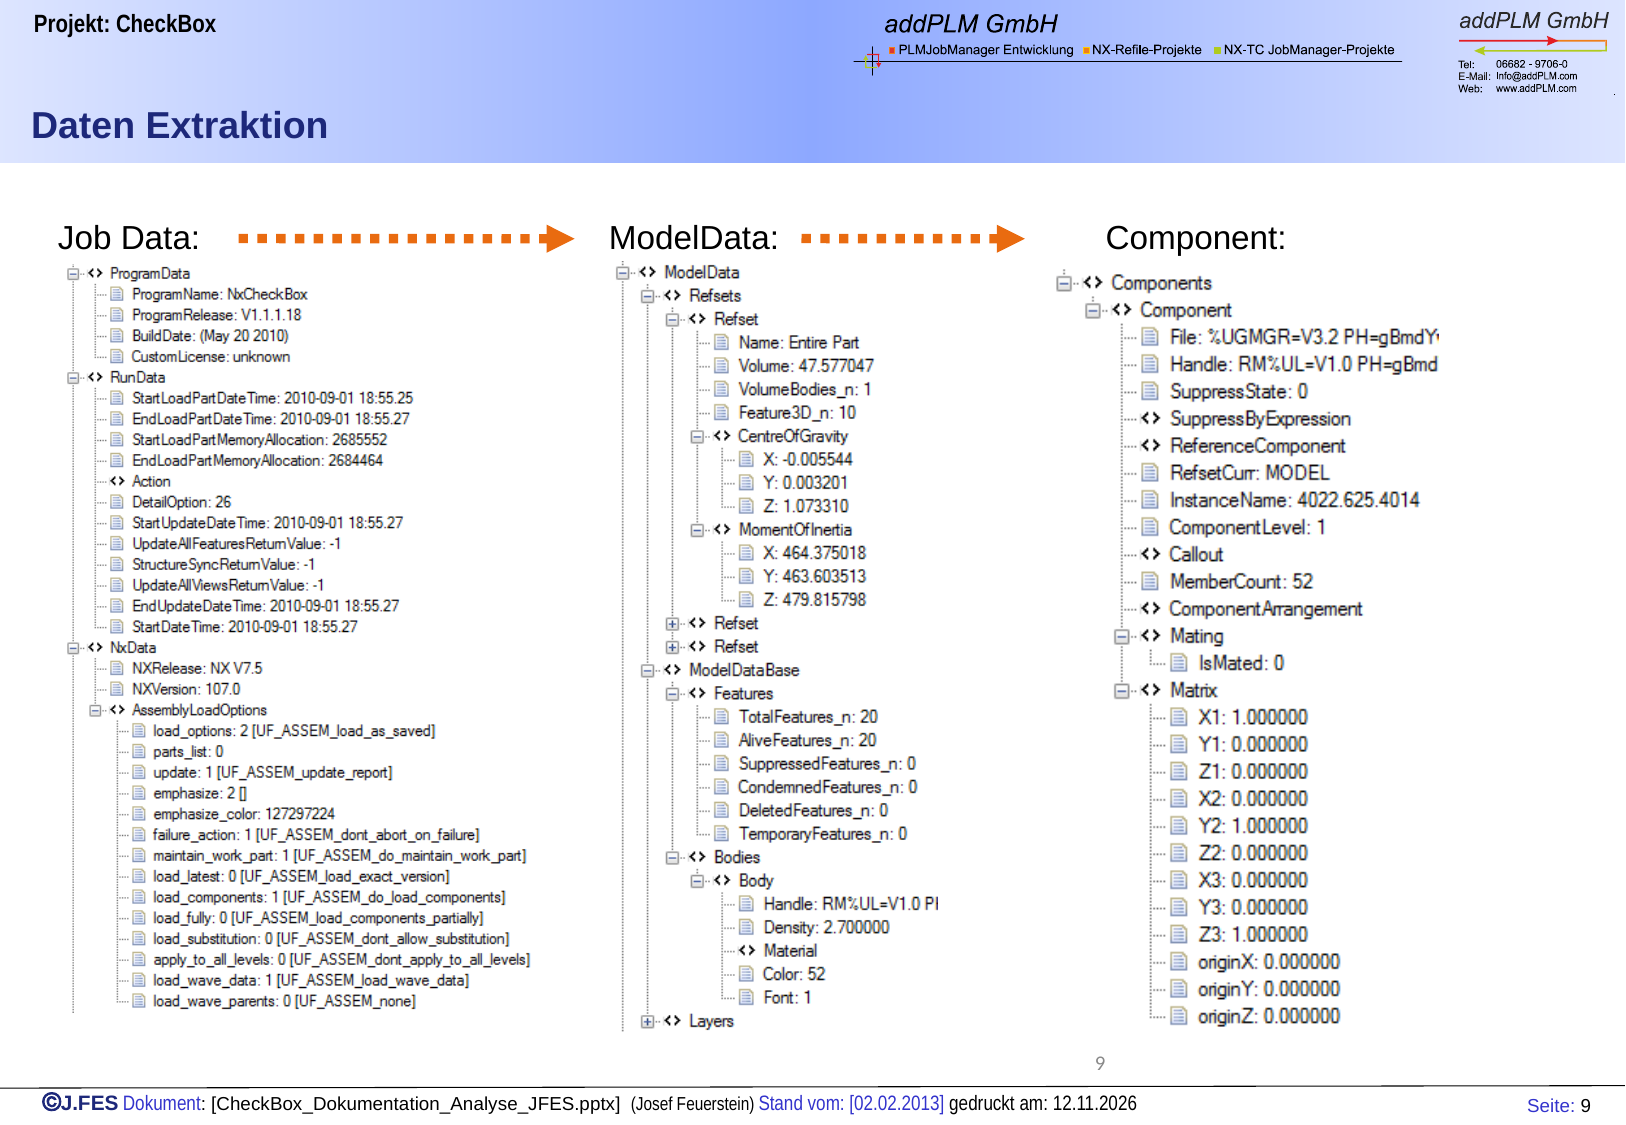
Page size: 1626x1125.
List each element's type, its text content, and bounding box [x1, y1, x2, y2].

picture [1050, 268, 1440, 1032]
text_box 9 [1062, 1042, 1138, 1103]
title Daten Extraktion [30, 73, 1600, 138]
text_box Job Data: [43, 209, 373, 264]
text_box [562, 232, 575, 245]
text_box [1012, 232, 1025, 245]
picture [611, 261, 938, 1033]
picture [60, 264, 538, 1013]
text_box Component: [1031, 209, 1361, 264]
text_box ModelData: [594, 209, 924, 264]
